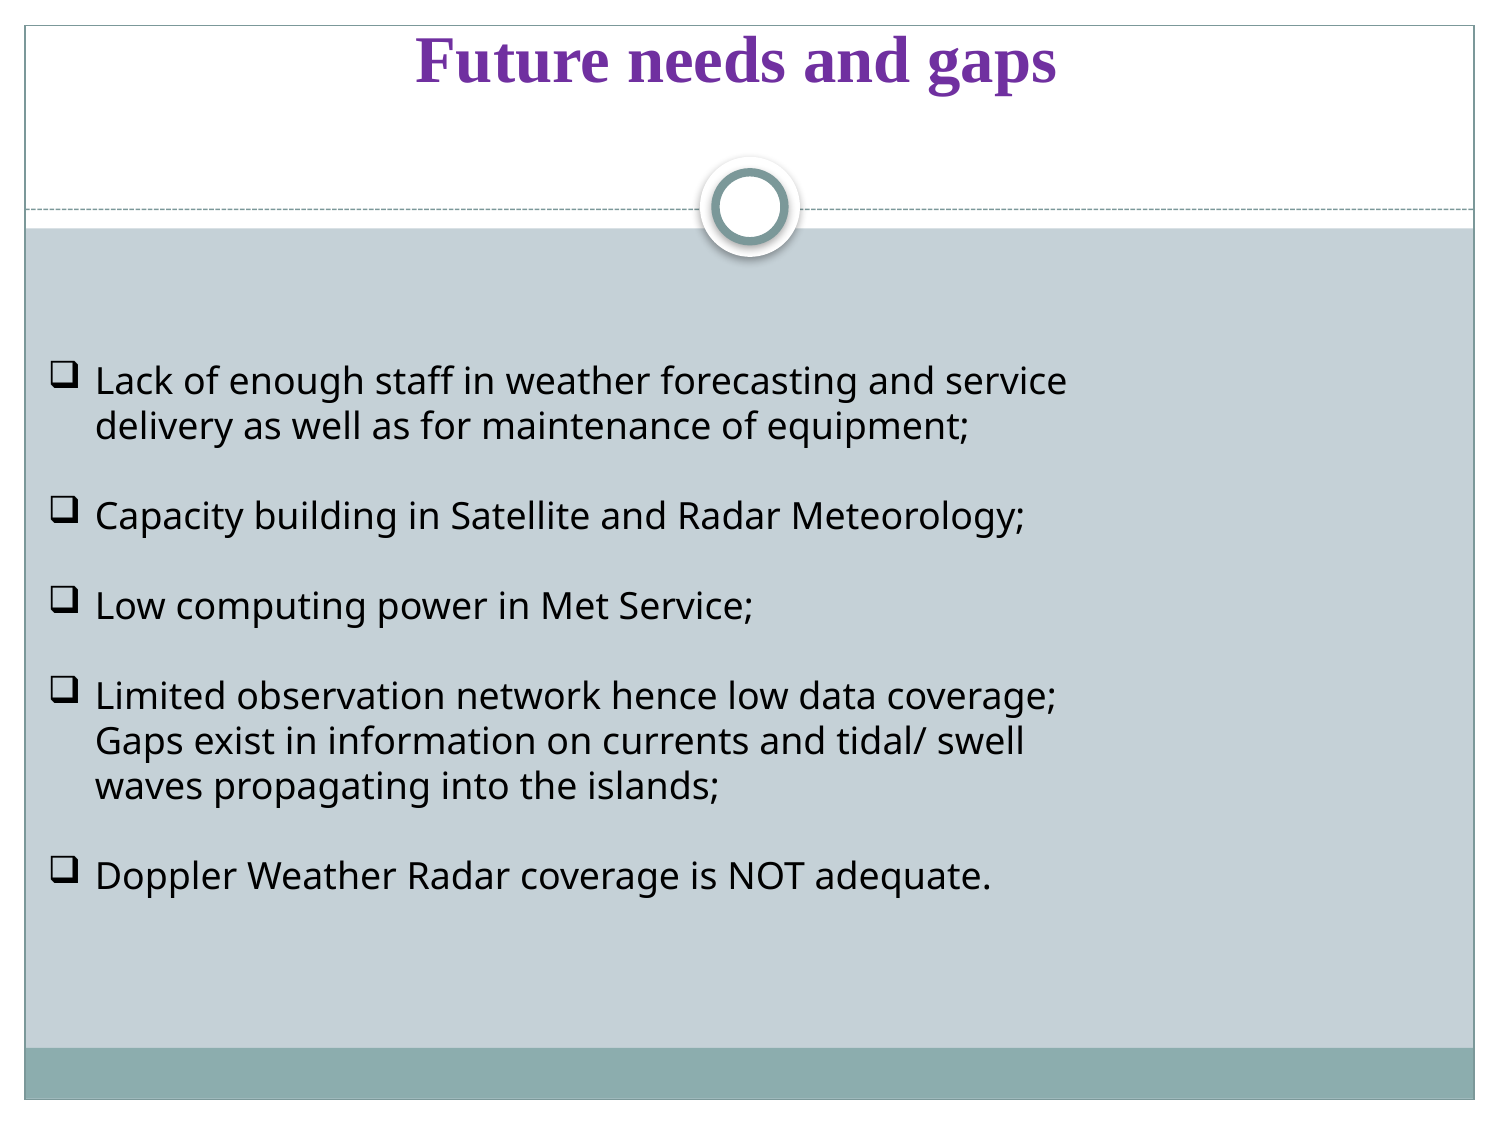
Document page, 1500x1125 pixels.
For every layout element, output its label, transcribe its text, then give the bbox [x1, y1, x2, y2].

text_box Lack of enough staff in weather forecasting and service delivery as well as for maintenance of equipment; Capacity building in Satellite and Radar Meteorology; Low computing power in Met Service; Limited observation network hence low data coverage; Gaps exist in information on currents and tidal/ swell waves propagating into the islands; Doppler Weather Radar coverage is NOT adequate. [33, 349, 1120, 905]
title Future needs and gaps [0, 54, 1497, 185]
